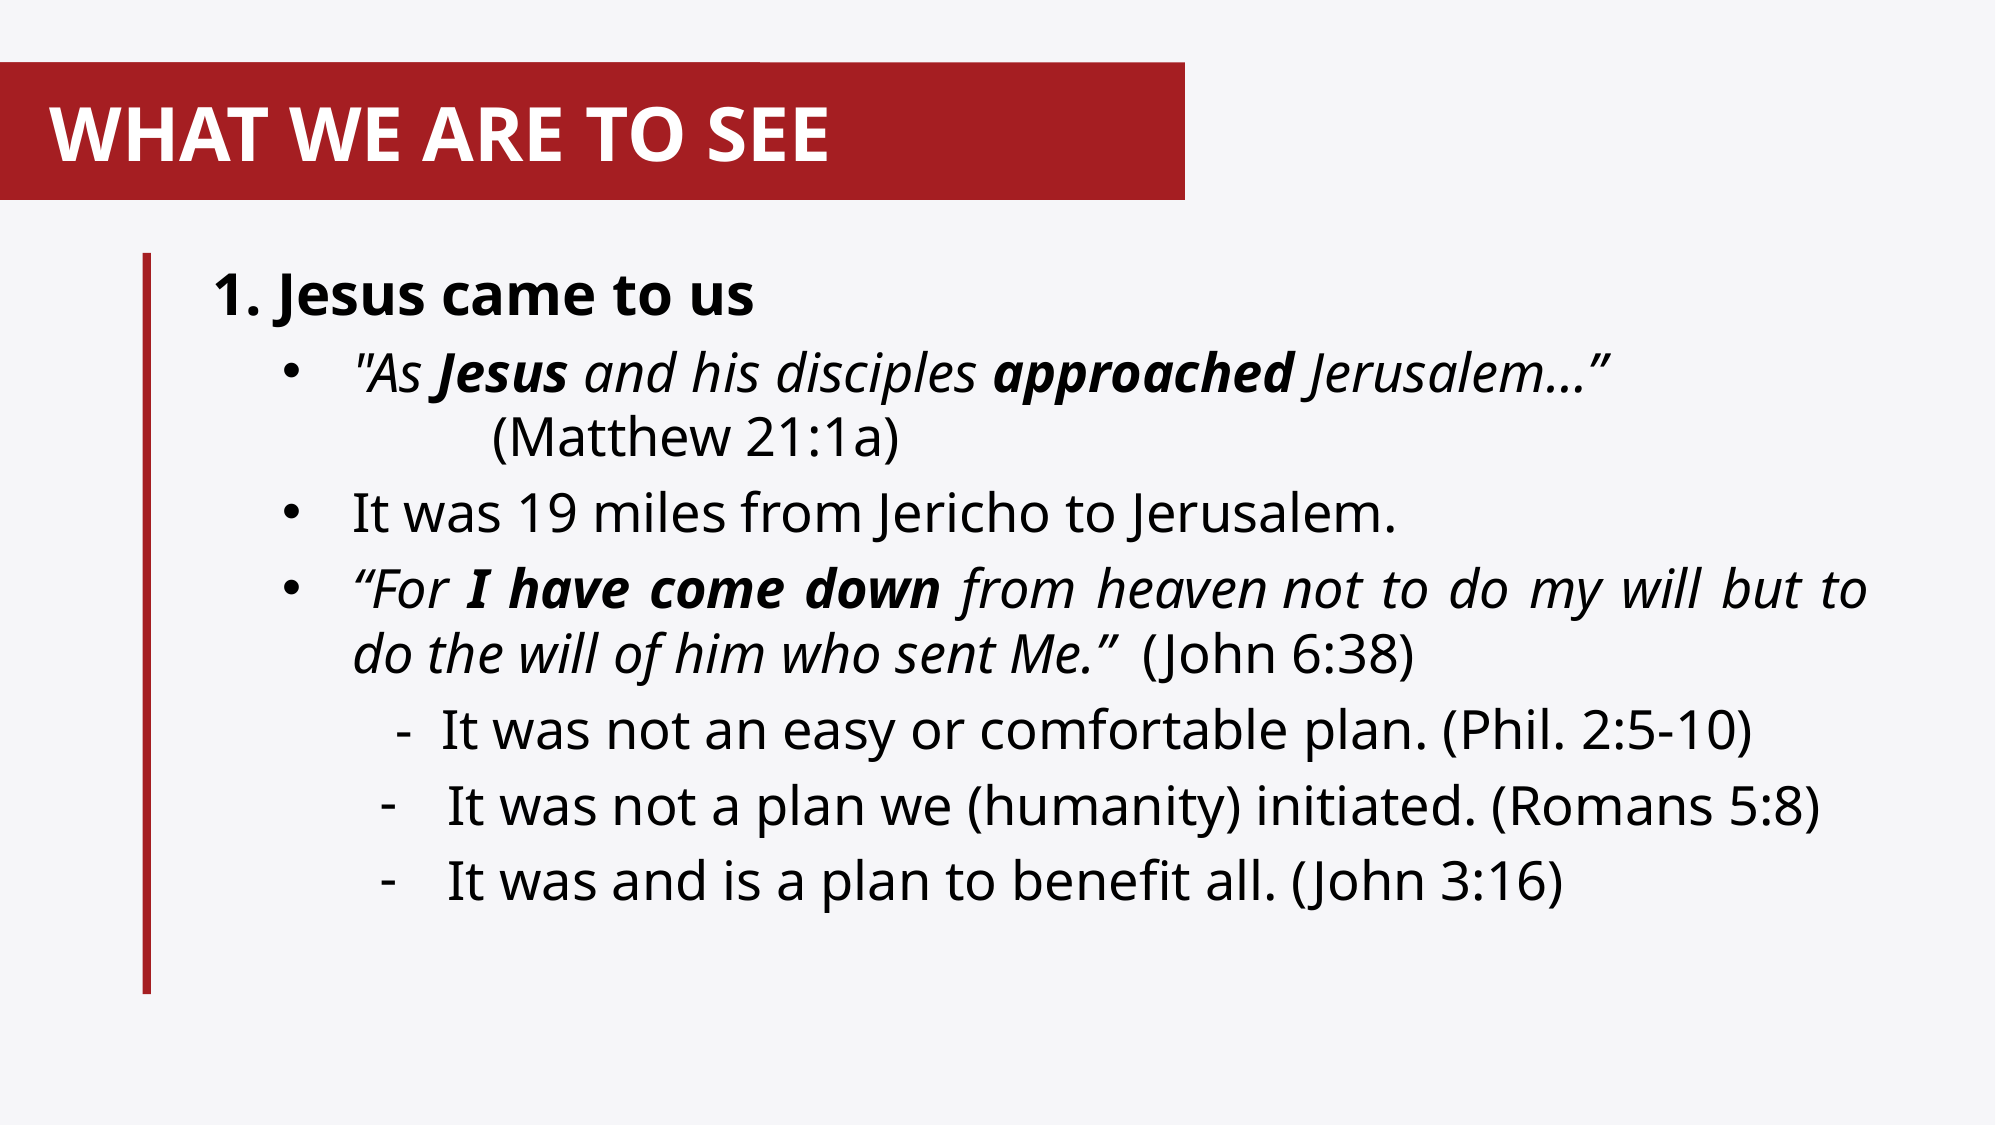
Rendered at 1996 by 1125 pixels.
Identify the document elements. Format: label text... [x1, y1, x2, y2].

subtitle 1. Jesus came to us "As Jesus and his disciples approached Jerusalem…” (Matthew 21:1a) It was 19 miles from Jericho to Jerusalem. “For I have come down from heaven not to do my will but to do the will of him who sent Me.” (John 6:38) - It was not an easy or comfortable plan. (Phil. 2:5-10) It was not a plan we (humanity) initiated. (Romans 5:8) It was and is a plan to benefit all. (John 3:16) [197, 249, 1885, 1063]
title WHAT WE ARE TO SEE [0, 62, 1185, 200]
